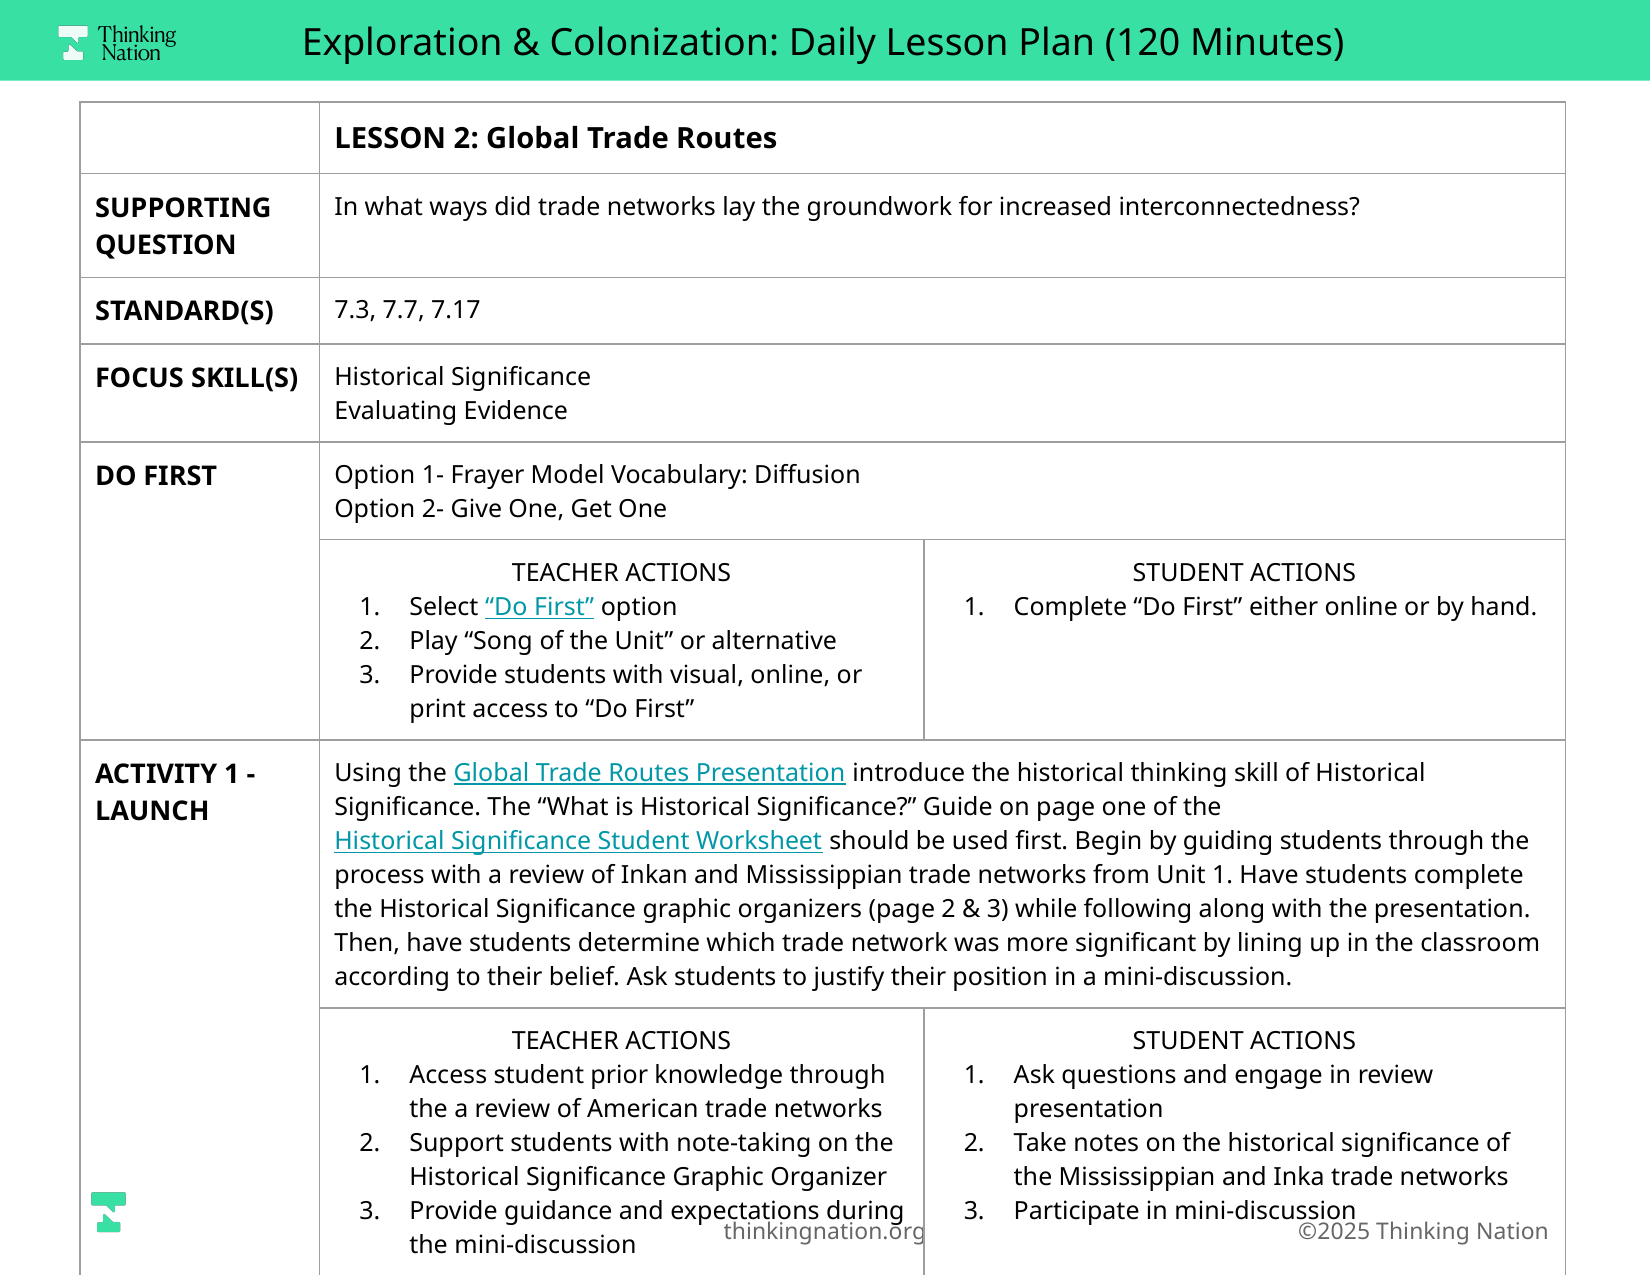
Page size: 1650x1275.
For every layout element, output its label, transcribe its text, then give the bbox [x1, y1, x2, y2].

table_cell Using the Global Trade Routes Presentation introduce the historical thinking skill of Historical Significance. The “What is Historical Significance?” Guide on page one of the Historical Significance Student Worksheet should be used first. Begin by guiding students through the process with a review of Inkan and Mississippian trade networks from Unit 1. Have students complete the Historical Significance graphic organizers (page 2 & 3) while following along with the presentation. Then, have students determine which trade network was more significant by lining up in the classroom according to their belief. Ask students to justify their position in a mini-discussion. [320, 741, 1565, 1007]
table_header LESSON 2: Global Trade Routes [320, 103, 1565, 173]
picture [45, 14, 180, 71]
table_cell In what ways did trade networks lay the groundwork for increased interconnectedness? [320, 174, 1565, 277]
picture [80, 1184, 136, 1240]
table_cell DO FIRST [81, 443, 319, 739]
table_cell TEACHER ACTIONS Access student prior knowledge through the a review of American trade networks Support students with note-taking on the Historical Significance Graphic Organizer Provide guidance and expectations during the mini-discussion [320, 1009, 923, 1275]
table_cell Option 1- Frayer Model Vocabulary: Diffusion Option 2- Give One, Get One [320, 443, 1565, 539]
table_cell STANDARD(S) [81, 278, 319, 343]
table_cell STUDENT ACTIONS Complete “Do First” either online or by hand. [925, 540, 1565, 739]
table_cell FOCUS SKILL(S) [81, 345, 319, 441]
table_cell 7.3, 7.7, 7.17 [320, 278, 1565, 343]
text_box Exploration & Colonization: Daily Lesson Plan (120 Minutes) [0, 0, 1650, 81]
table_cell Historical Significance Evaluating Evidence [320, 345, 1565, 441]
table_header [81, 103, 319, 173]
table_cell TEACHER ACTIONS Select “Do First” option Play “Song of the Unit” or alternative Provide students with visual, online, or print access to “Do First” [320, 540, 923, 739]
table_cell SUPPORTING QUESTION [81, 174, 319, 277]
table_cell STUDENT ACTIONS Ask questions and engage in review presentation Take notes on the historical significance of the Mississippian and Inka trade networks Participate in mini-discussion [925, 1009, 1565, 1275]
table_cell ACTIVITY 1 - LAUNCH [81, 741, 319, 1275]
